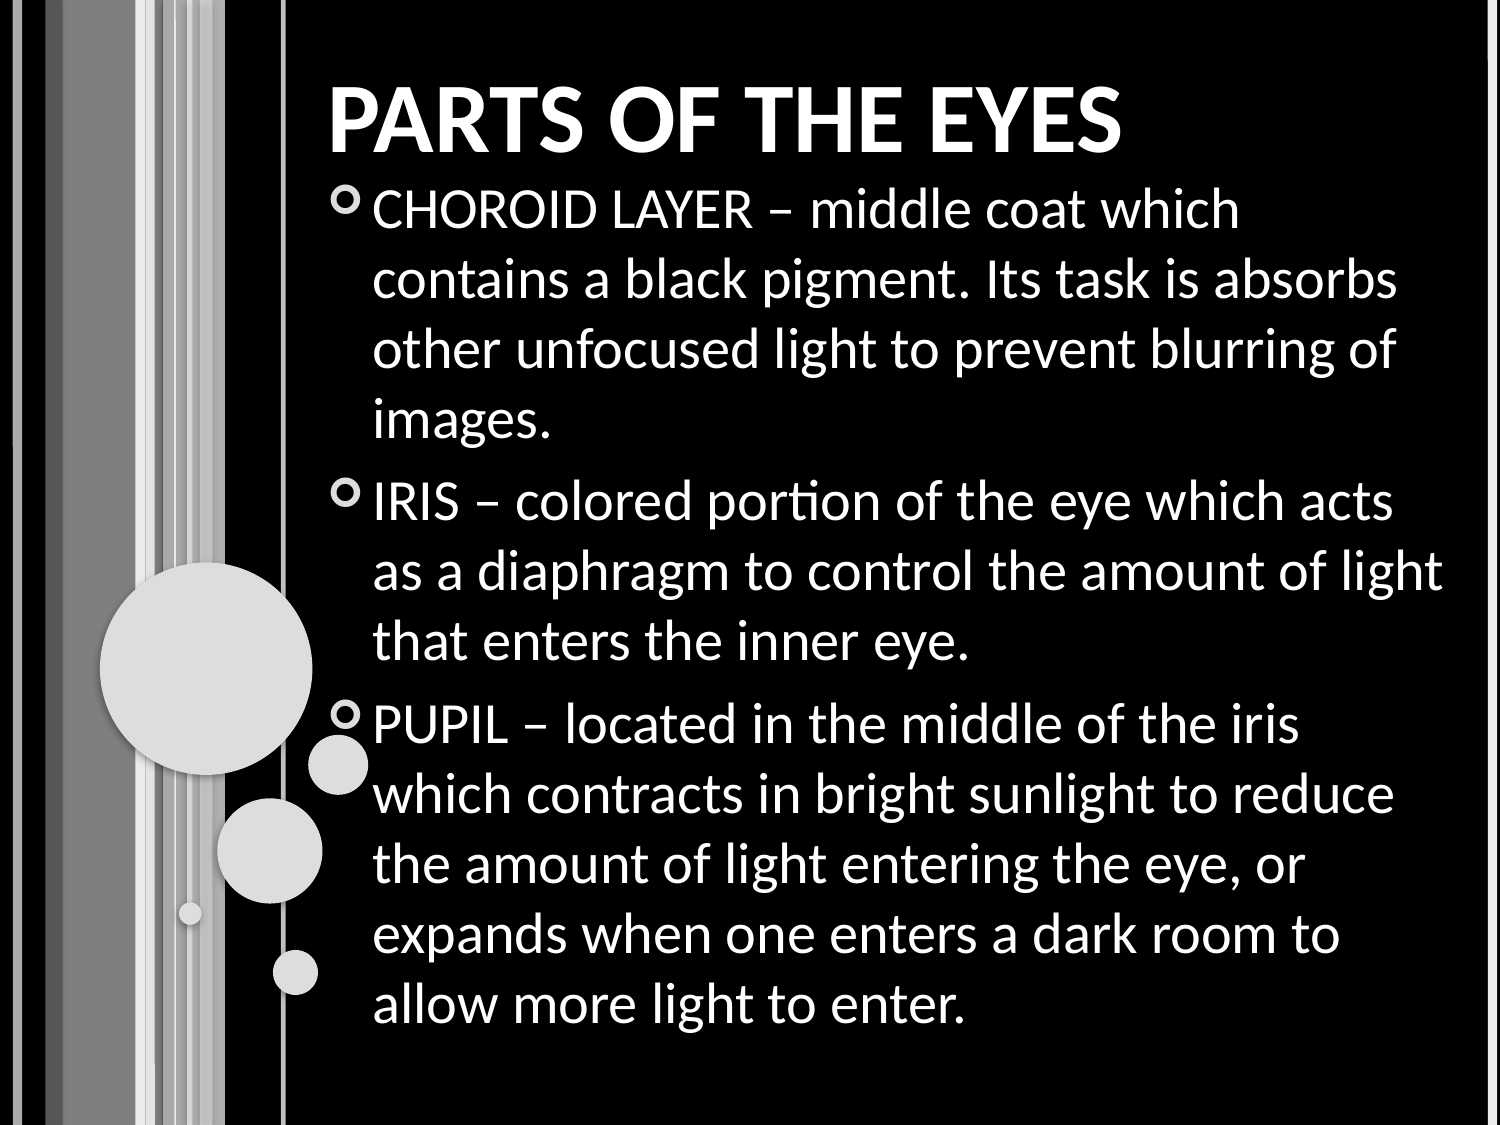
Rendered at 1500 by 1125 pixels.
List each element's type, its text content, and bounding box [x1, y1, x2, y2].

title PARTS OF THE EYES [312, 45, 1463, 162]
list CHOROID LAYER – middle coat which contains a black pigment. Its task is absorbs other unfocused light to prevent blurring of images. IRIS – colored portion of the eye which acts as a diaphragm to control the amount of light that enters the inner eye. PUPIL – located in the middle of the iris which contracts in bright sunlight to reduce the amount of light entering the eye, or expands when one enters a dark room to allow more light to enter. [312, 162, 1463, 1062]
